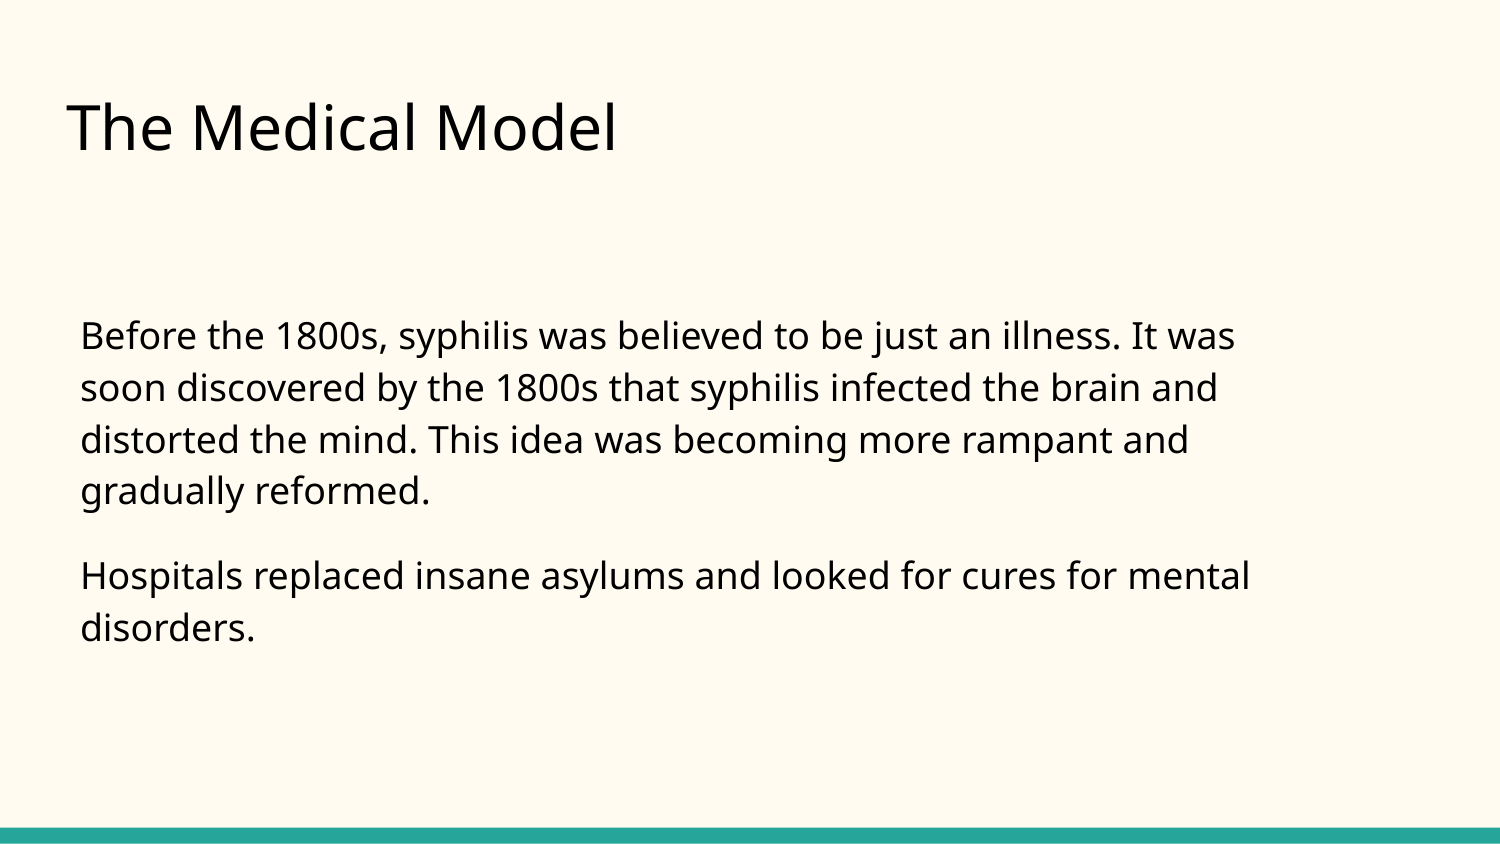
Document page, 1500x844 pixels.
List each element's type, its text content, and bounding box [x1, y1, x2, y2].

list Before the 1800s, syphilis was believed to be just an illness. It was soon discovered by the 1800s that syphilis infected the brain and distorted the mind. This idea was becoming more rampant and gradually reformed. Hospitals replaced insane asylums and looked for cures for mental disorders. [65, 212, 1328, 769]
title The Medical Model [51, 72, 1449, 174]
